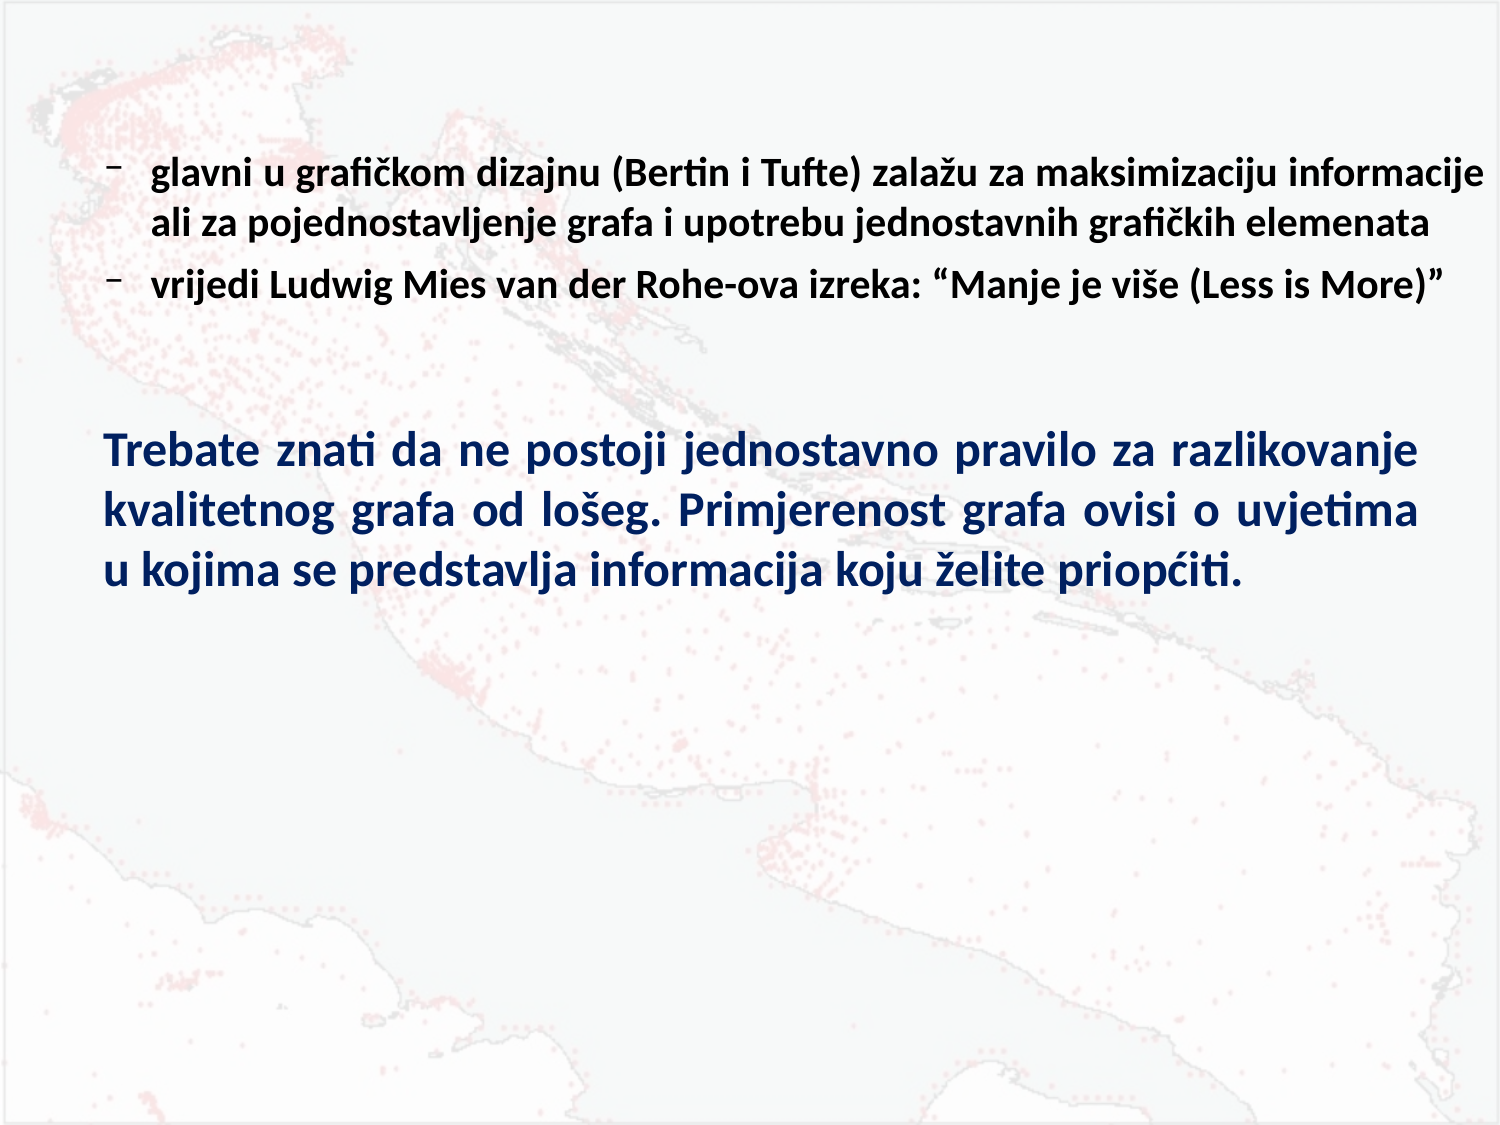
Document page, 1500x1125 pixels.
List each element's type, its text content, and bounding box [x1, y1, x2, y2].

text_box Trebate znati da ne postoji jednostavno pravilo za razlikovanje kvalitetnog grafa od lošeg. Primjerenost grafa ovisi o uvjetima u kojima se predstavlja informacija koju želite priopćiti. [88, 408, 1436, 604]
text_box glavni u grafičkom dizajnu (Bertin i Tufte) zalažu za maksimizaciju informacije ali za pojednostavljenje grafa i upotrebu jednostavnih grafičkih elemenata vrijedi Ludwig Mies van der Rohe-ova izreka: “Manje je više (Less is More)” [76, 137, 1500, 315]
